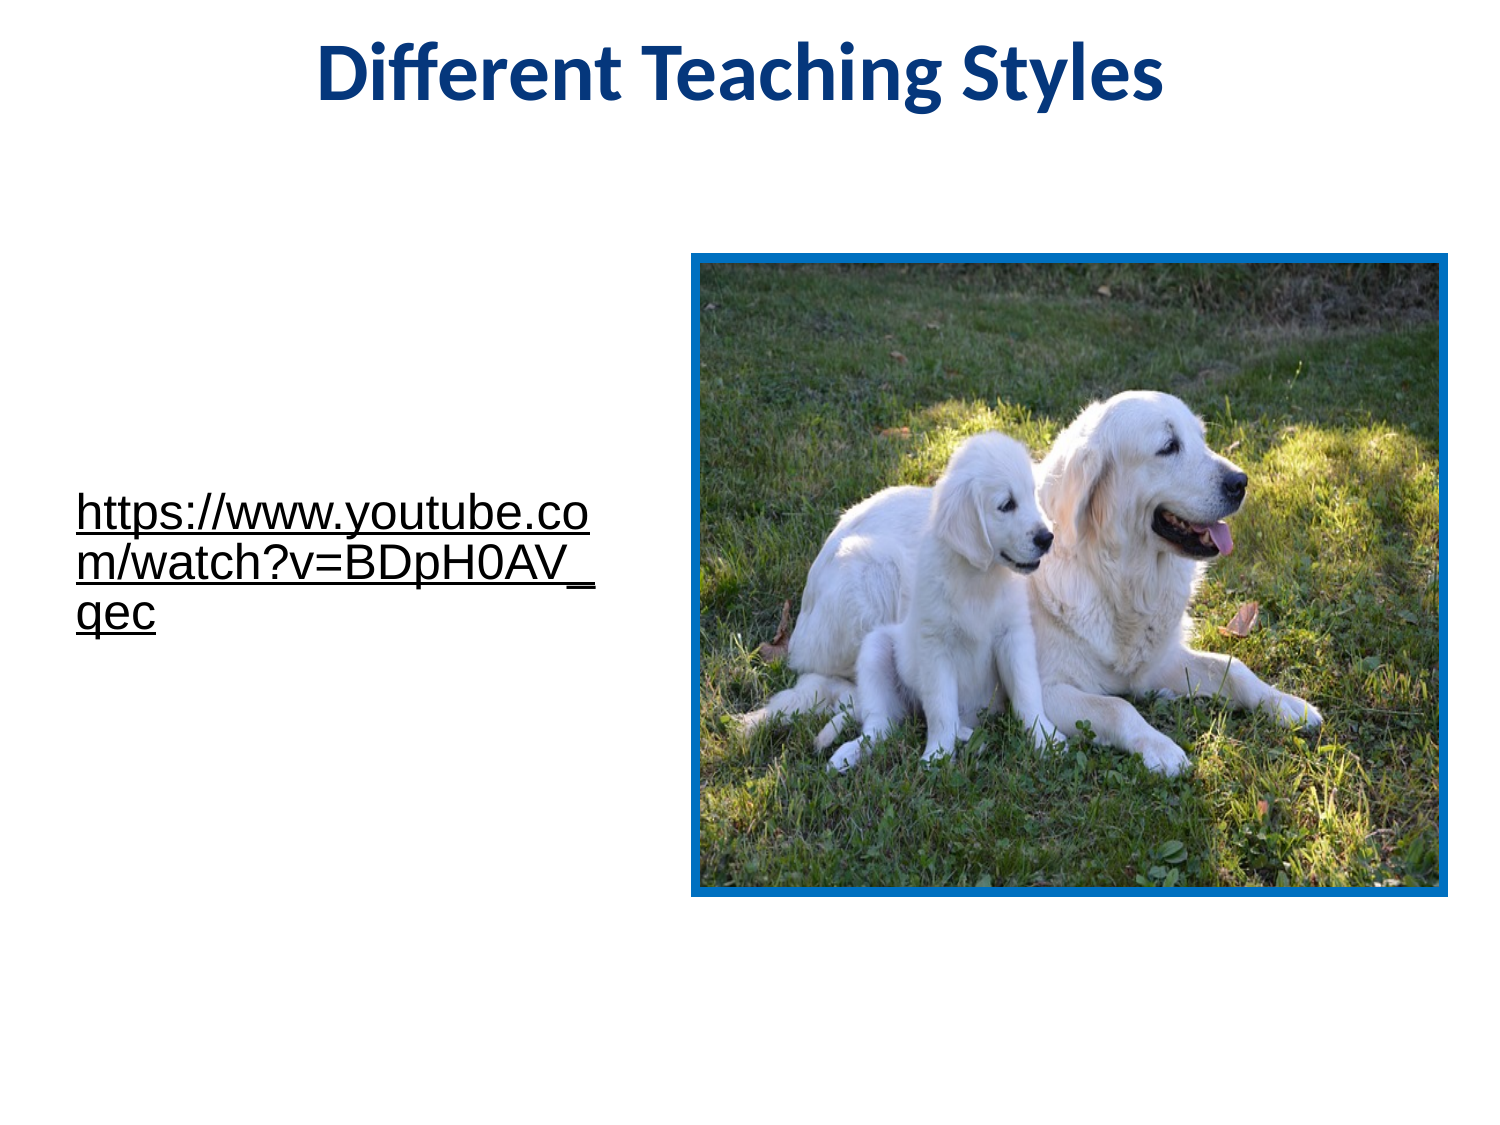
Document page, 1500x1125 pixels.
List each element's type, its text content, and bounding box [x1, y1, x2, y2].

picture [699, 262, 1440, 888]
text_box https://www.youtube.com/watch?v=BDpH0AV_qec [60, 471, 625, 607]
title Different Teaching Styles [24, 24, 1475, 125]
